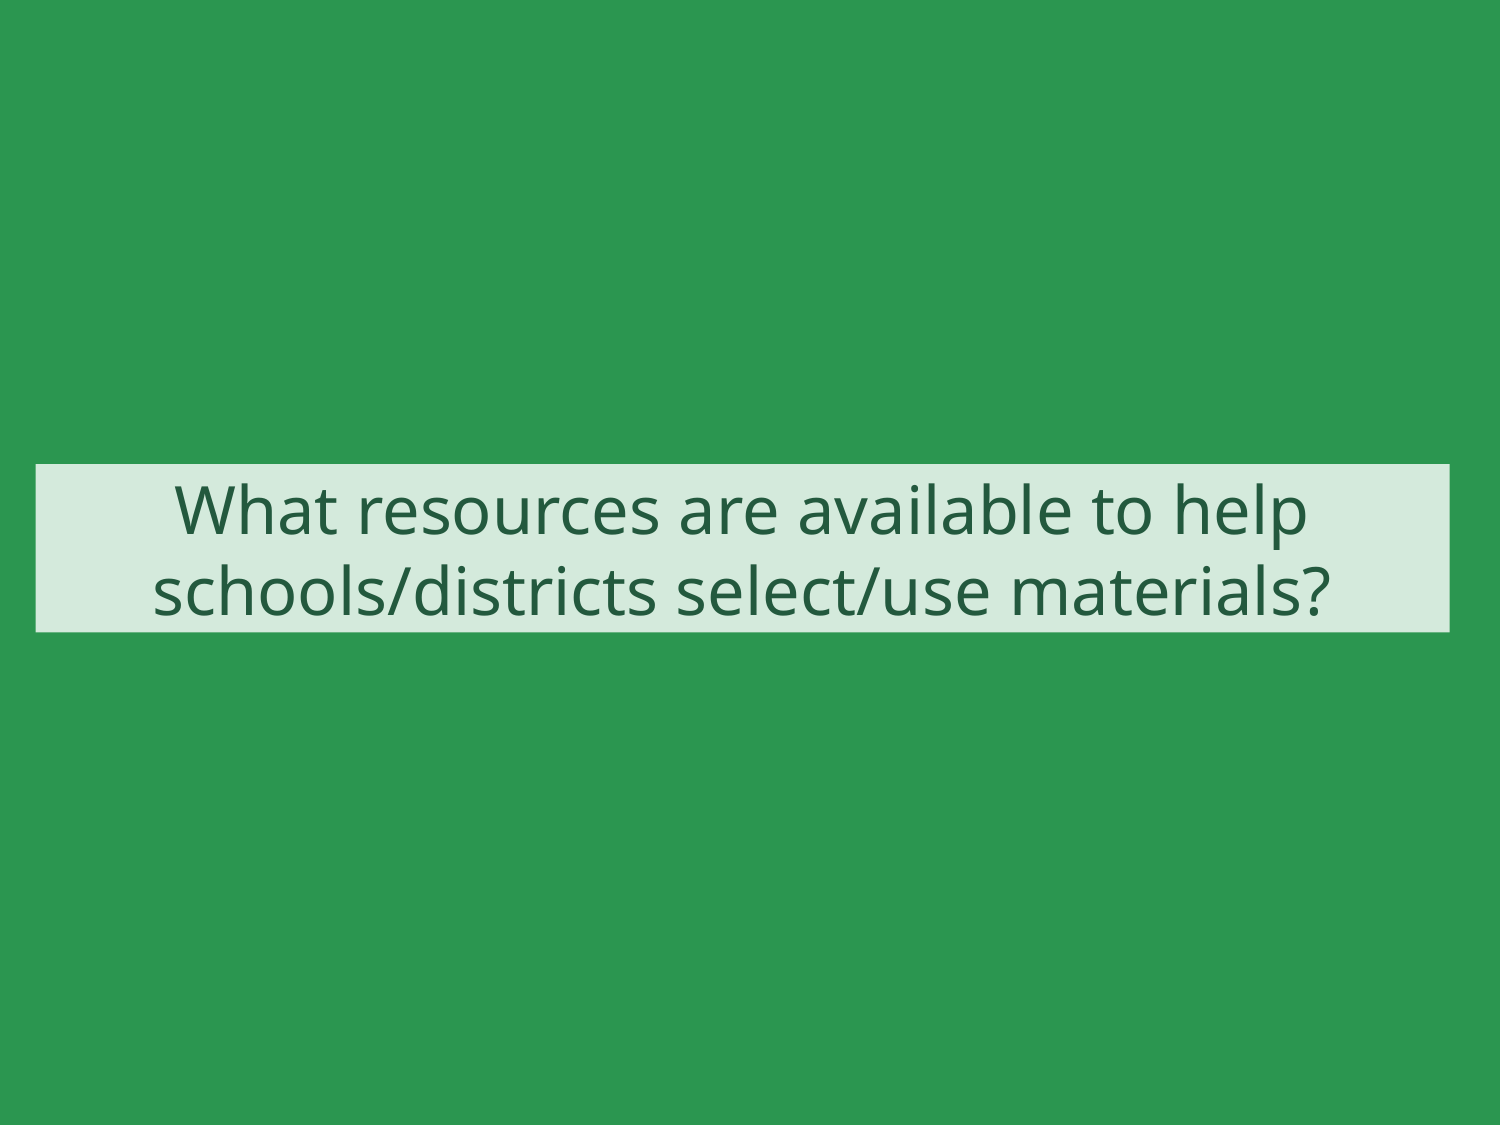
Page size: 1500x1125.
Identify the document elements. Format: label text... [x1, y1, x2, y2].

title What resources are available to help schools/districts select/use materials? [35, 464, 1450, 633]
